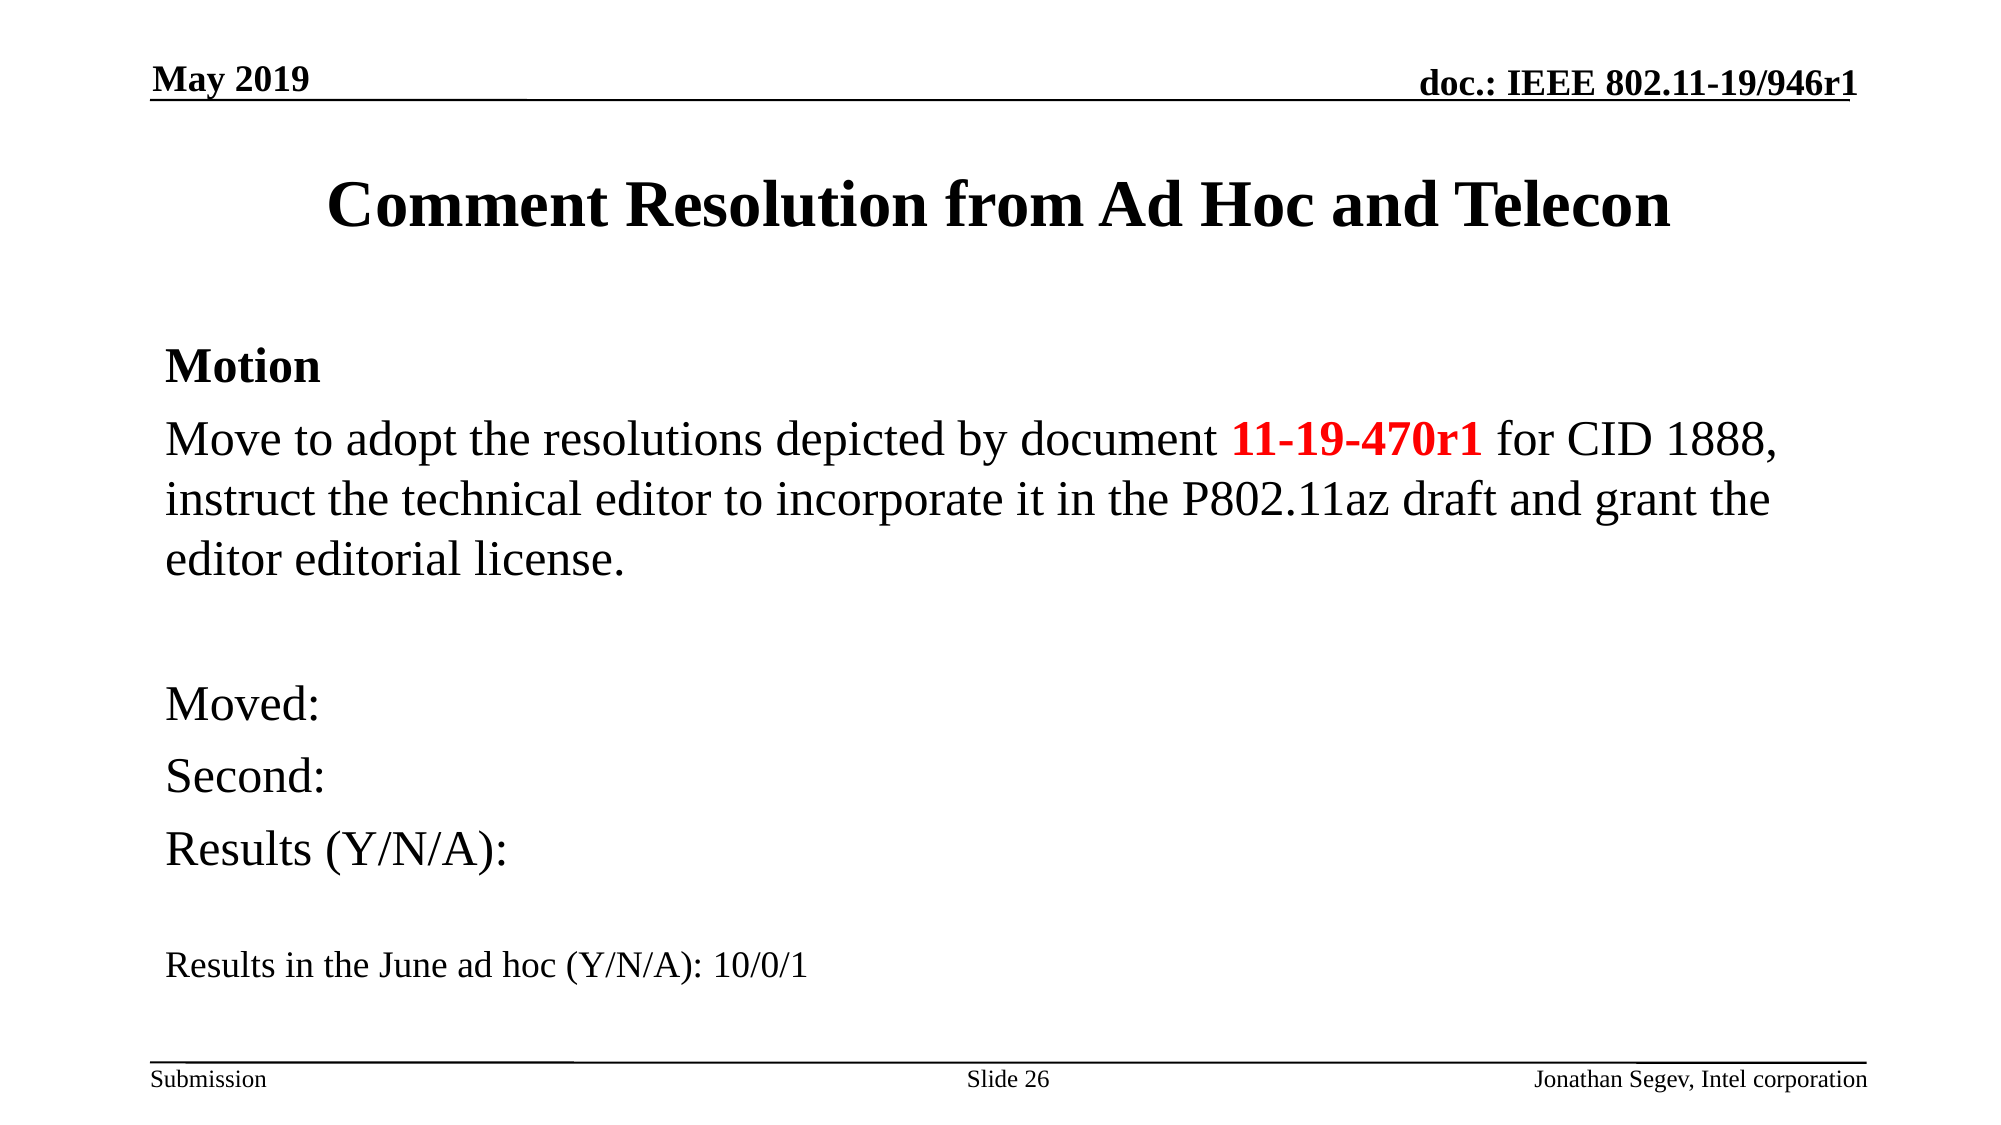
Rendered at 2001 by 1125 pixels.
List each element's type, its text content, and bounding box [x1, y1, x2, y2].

list Motion Move to adopt the resolutions depicted by document 11-19-470r1 for CID 1888, instruct the technical editor to incorporate it in the P802.11az draft and grant the editor editorial license. Moved: Second: Results (Y/N/A): Results in the June ad hoc (Y/N/A): 10/0/1 [149, 324, 1850, 1000]
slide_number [152, 54, 563, 100]
footer Jonathan Segev, Intel corporation [1171, 1061, 1869, 1093]
title Comment Resolution from Ad Hoc and Telecon [149, 112, 1850, 288]
slide_number Slide 26 [950, 1061, 1067, 1123]
